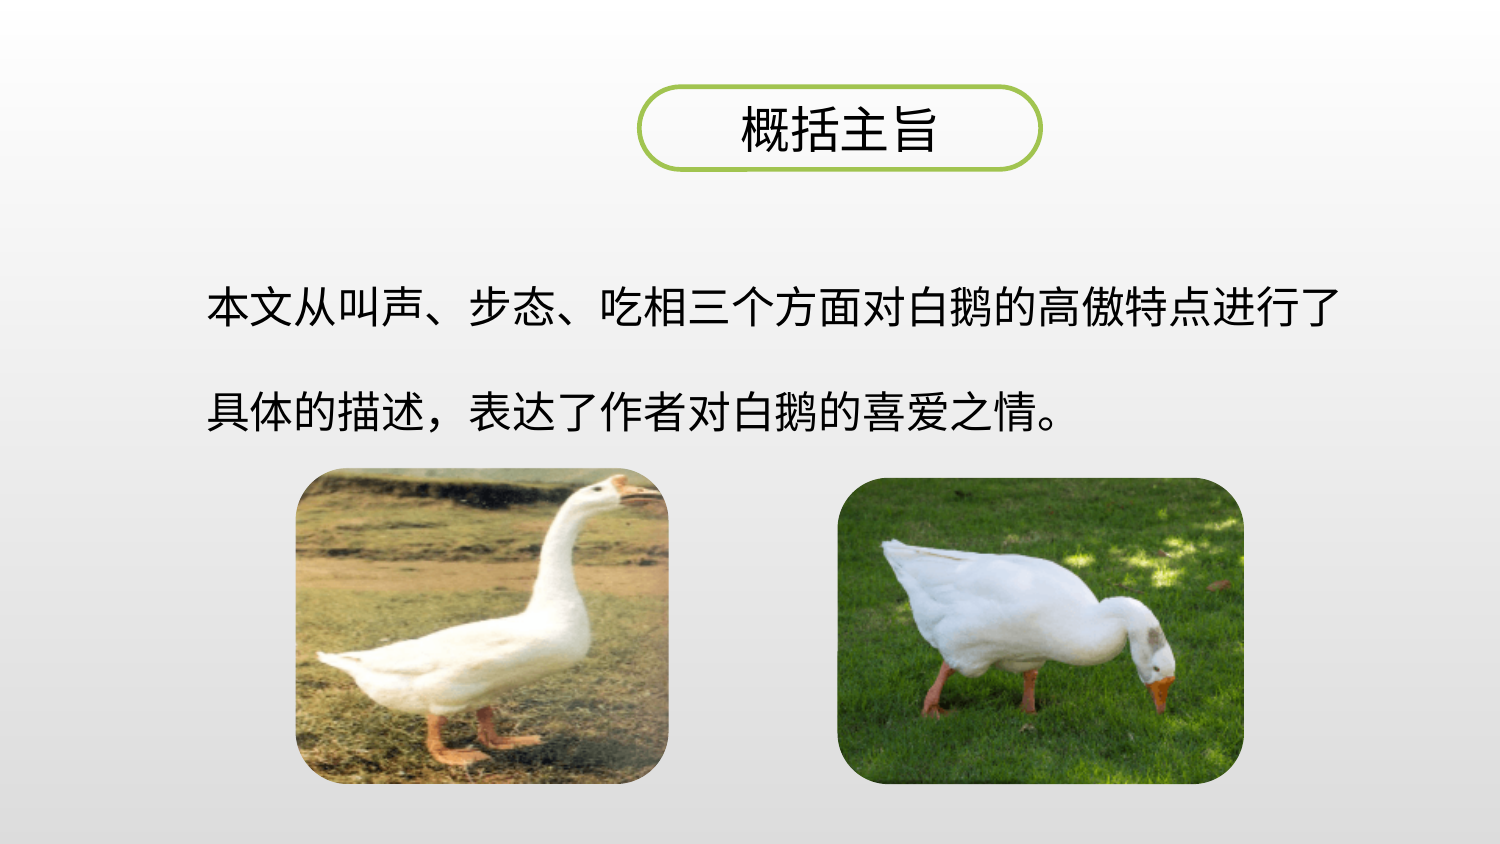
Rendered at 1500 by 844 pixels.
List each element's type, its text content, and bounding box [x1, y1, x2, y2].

text_box 本文从叫声、步态、吃相三个方面对白鹅的高傲特点进行了具体的描述，表达了作者对白鹅的喜爱之情。 [194, 198, 1356, 466]
picture [837, 477, 1244, 785]
text_box 概括主旨 [638, 85, 1042, 171]
picture [295, 467, 669, 785]
